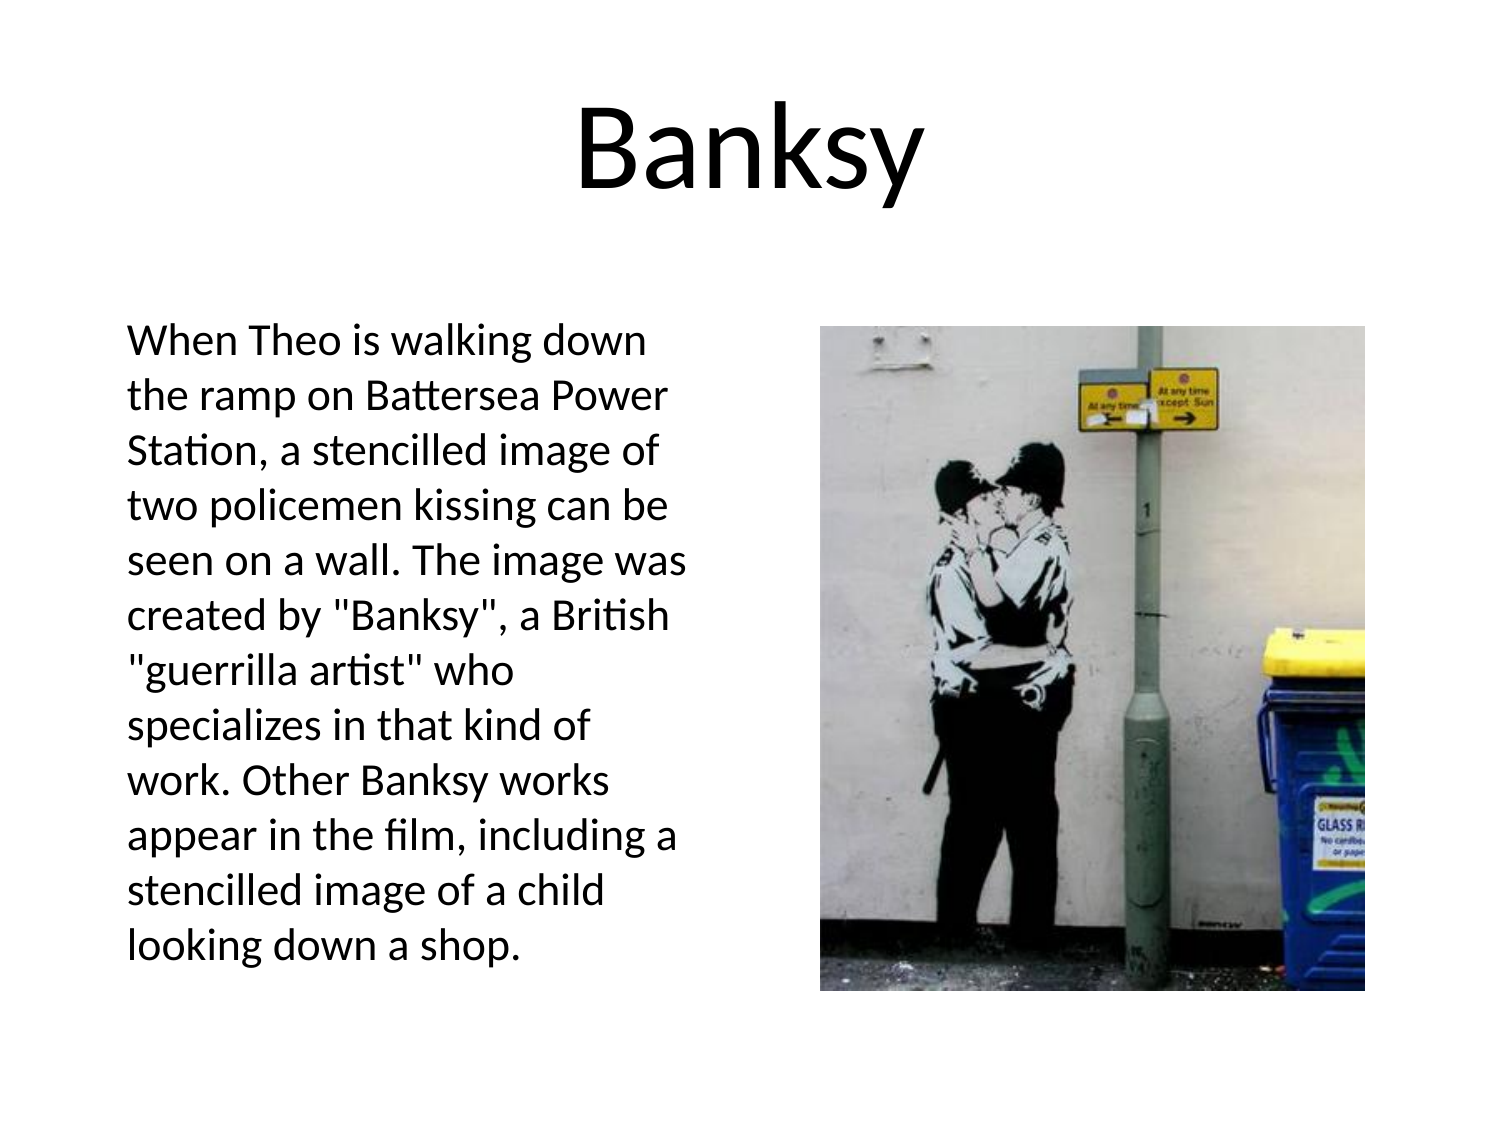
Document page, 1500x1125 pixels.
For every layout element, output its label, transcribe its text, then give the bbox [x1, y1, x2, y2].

text_box When Theo is walking down the ramp on Battersea Power Station, a stencilled image of two policemen kissing can be seen on a wall. The image was created by "Banksy", a British "guerrilla artist" who specializes in that kind of work. Other Banksy works appear in the film, including a stencilled image of a child looking down a shop. [112, 302, 703, 978]
title Banksy [75, 45, 1425, 233]
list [820, 326, 1365, 992]
